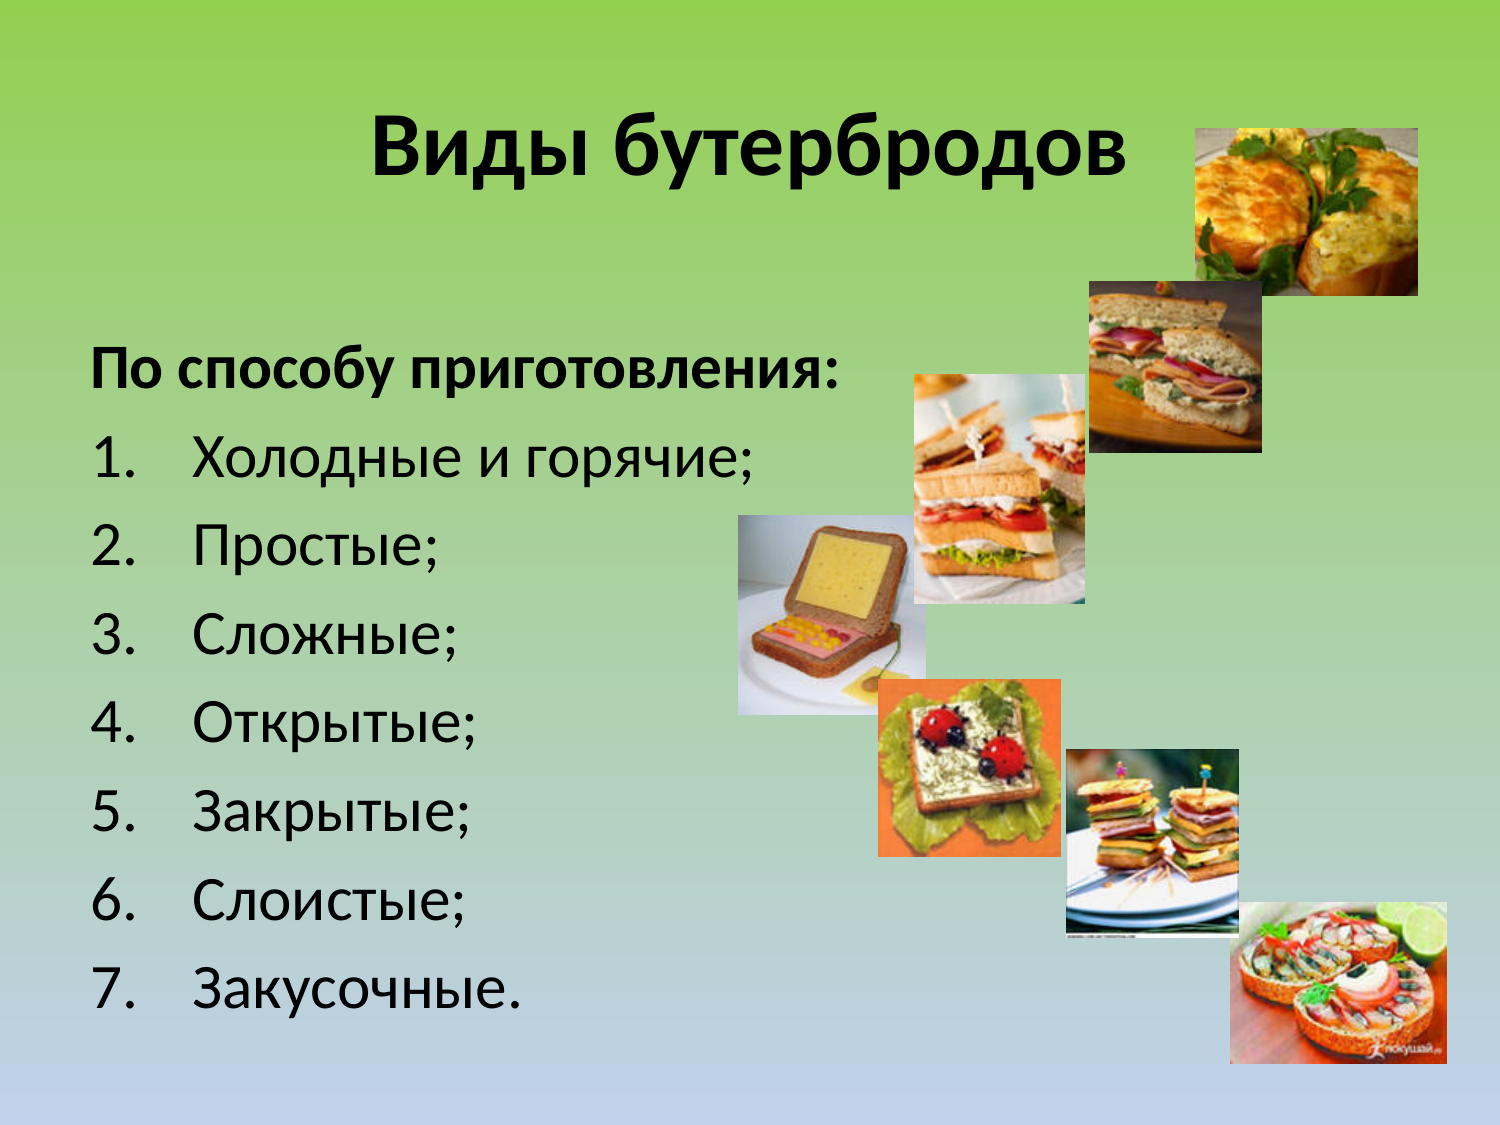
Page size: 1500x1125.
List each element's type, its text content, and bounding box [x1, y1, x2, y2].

list По способу приготовления: Холодные и горячие; Простые; Сложные; Открытые; Закрытые; Слоистые; Закусочные. [75, 317, 868, 1038]
picture [738, 374, 1085, 857]
picture [1089, 128, 1418, 454]
picture [1066, 749, 1447, 1064]
title Виды бутербродов [75, 45, 1425, 233]
